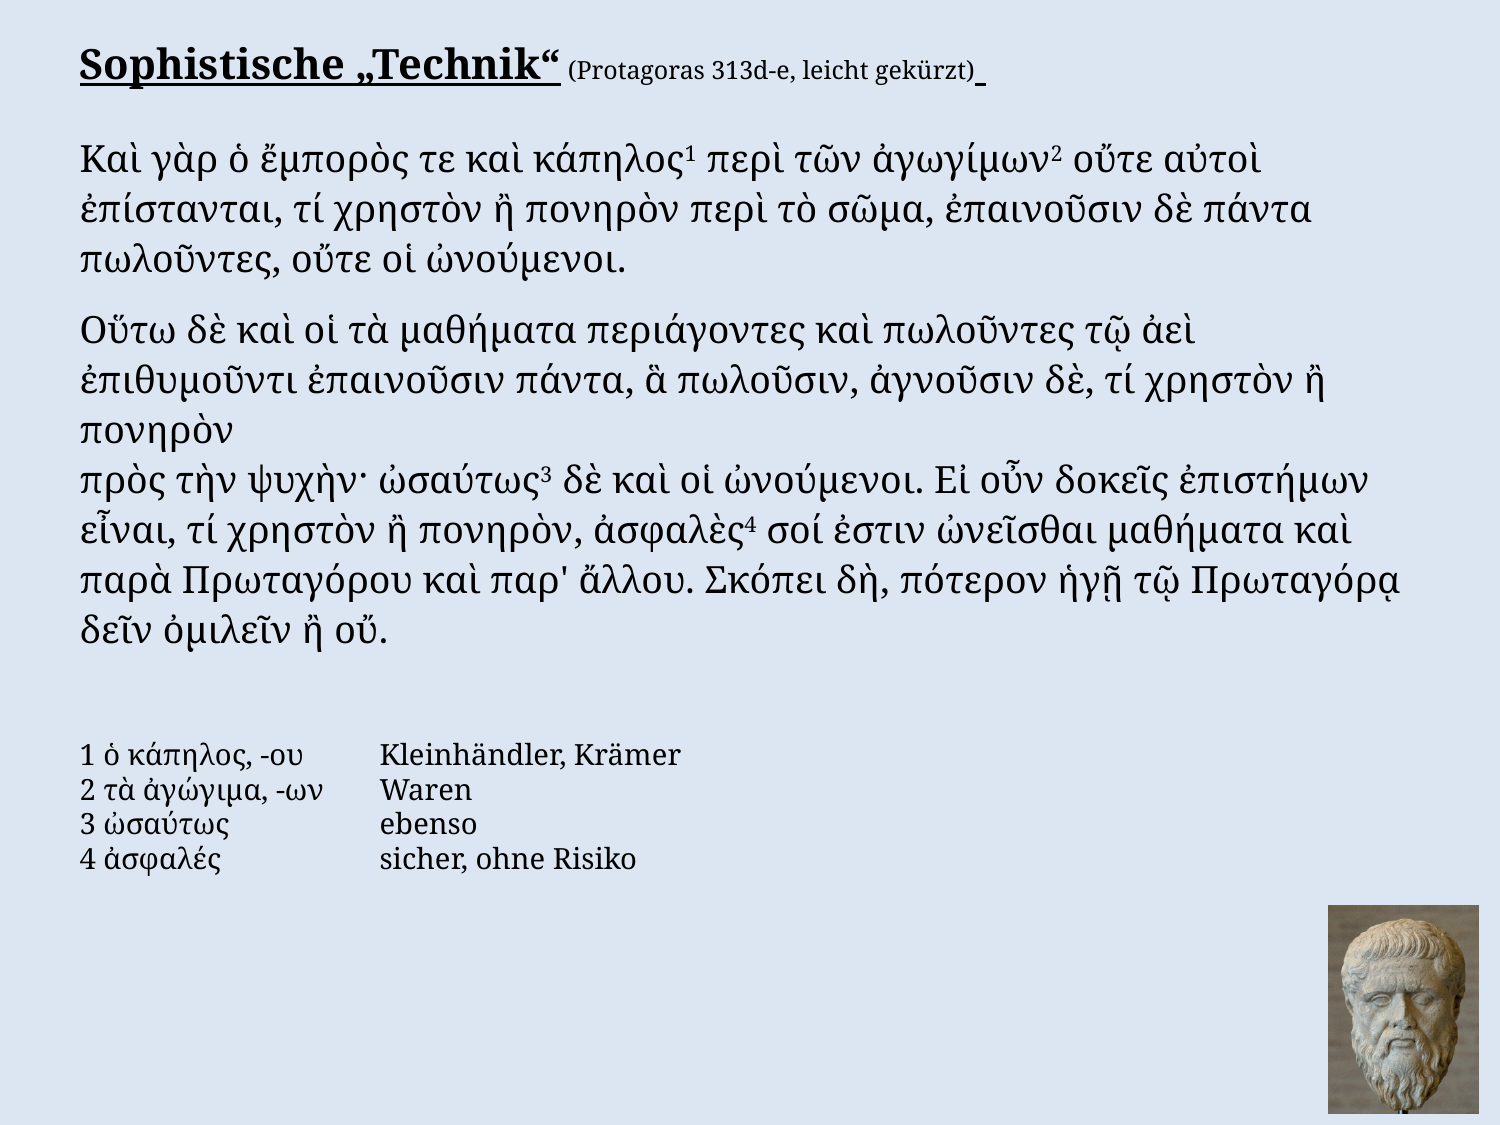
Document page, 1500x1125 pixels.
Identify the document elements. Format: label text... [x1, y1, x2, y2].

picture [1328, 904, 1479, 1114]
text_box Sophistische „Technik“ (Protagoras 313d-e, leicht gekürzt) Καὶ γὰρ ὁ ἔμπορὸς τε καὶ κάπηλος1 περὶ τῶν ἀγωγίμων2 οὔτε αὐτοὶ ἐπίστανται, τί χρηστὸν ἢ πονηρὸν περὶ τὸ σῶμα, ἐπαινοῦσιν δὲ πάντα πωλοῦντες, οὔτε οἱ ὠνούμενοι. Οὕτω δὲ καὶ οἱ τὰ μαθήματα περιάγοντες καὶ πωλοῦντες τῷ ἀεὶ ἐπιθυμοῦντι ἐπαινοῦσιν πάντα, ἃ πωλοῦσιν, ἀγνοῦσιν δὲ, τί χρηστὸν ἢ πονηρὸν πρὸς τὴν ψυχὴν· ὠσαύτως3 δὲ καὶ οἱ ὠνούμενοι. Εἰ οὖν δοκεῖς ἐπιστήμων εἶναι, τί χρηστὸν ἢ πονηρὸν, ἀσφαλὲς4 σοί ἐστιν ὠνεῖσθαι μαθήματα καὶ παρὰ Πρωταγόρου καὶ παρ' ἄλλου. Σκόπει δὴ, πότερον ἡγῇ τῷ Πρωταγόρᾳ δεῖν ὀμιλεῖν ἢ οὔ. 1 ὁ κάπηλος, -ου Kleinhändler, Krämer 2 τὰ ἀγώγιμα, -ων Waren 3 ὠσαύτως ebenso 4 ἀσφαλές sicher, ohne Risiko [64, 30, 1436, 951]
